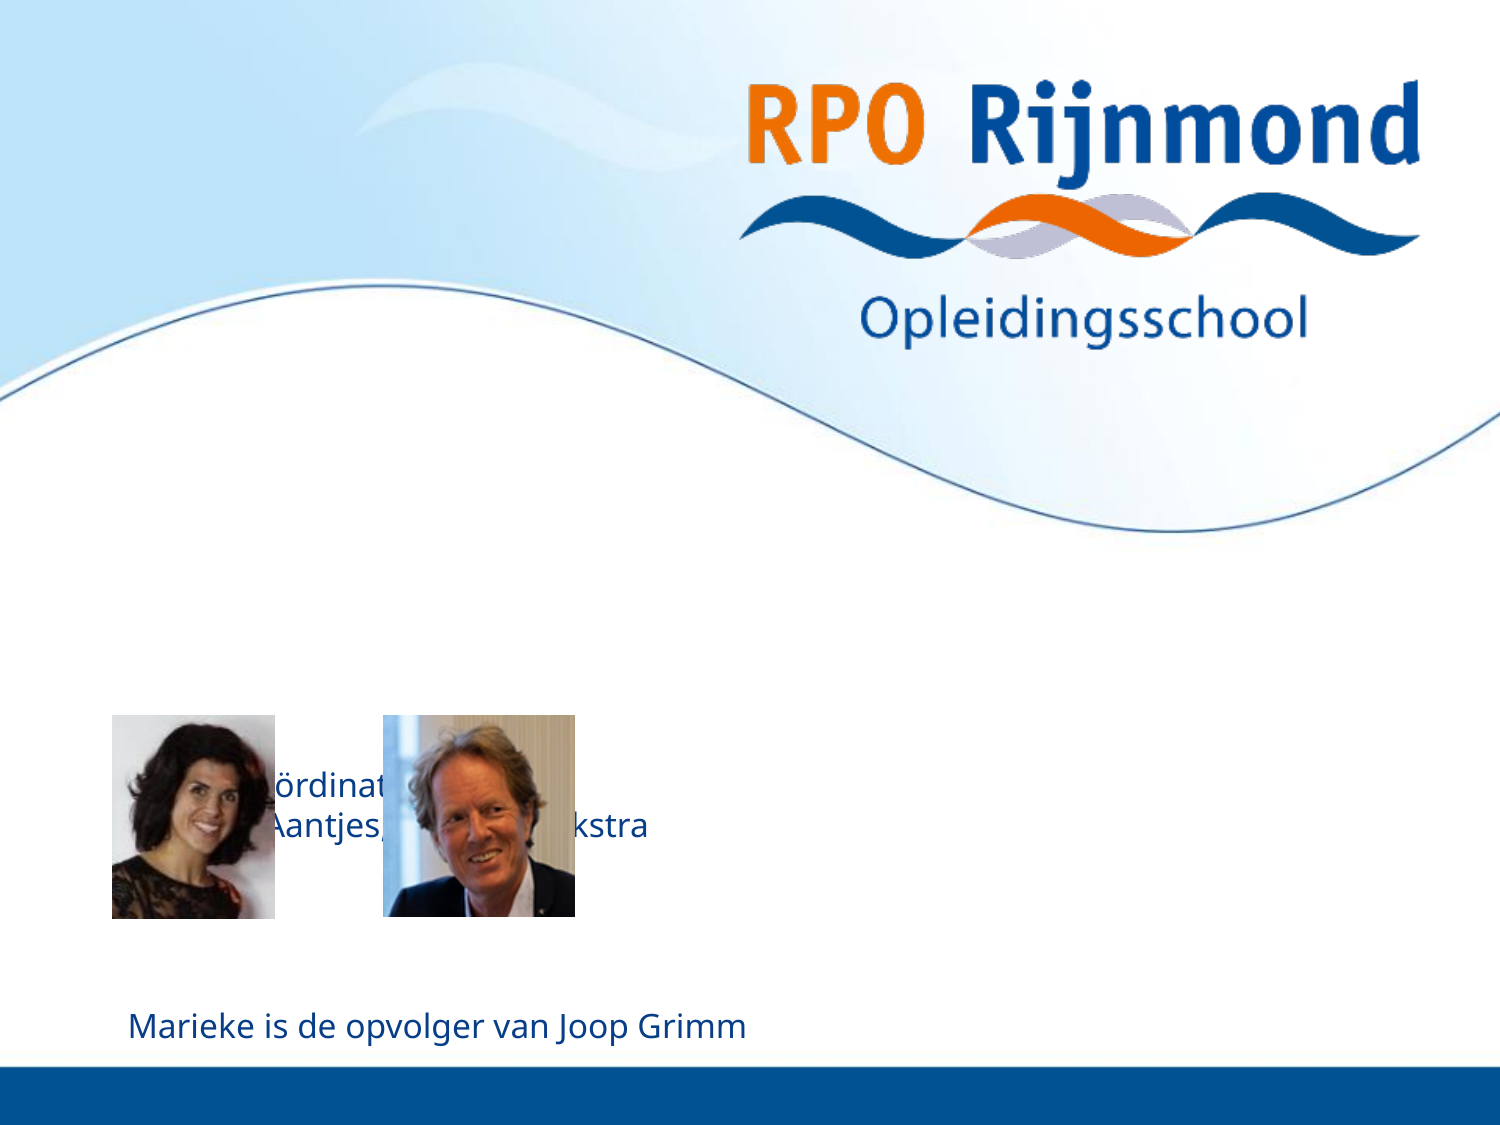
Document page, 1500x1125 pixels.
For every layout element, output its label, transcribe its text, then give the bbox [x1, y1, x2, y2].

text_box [383, 715, 577, 920]
title Clustercoördinatoren: Marieke Aantjes, Sjoerd Hoekstra Marieke is de opvolger van Joop Grimm [112, 408, 1388, 1053]
picture [0, 1, 1500, 1125]
